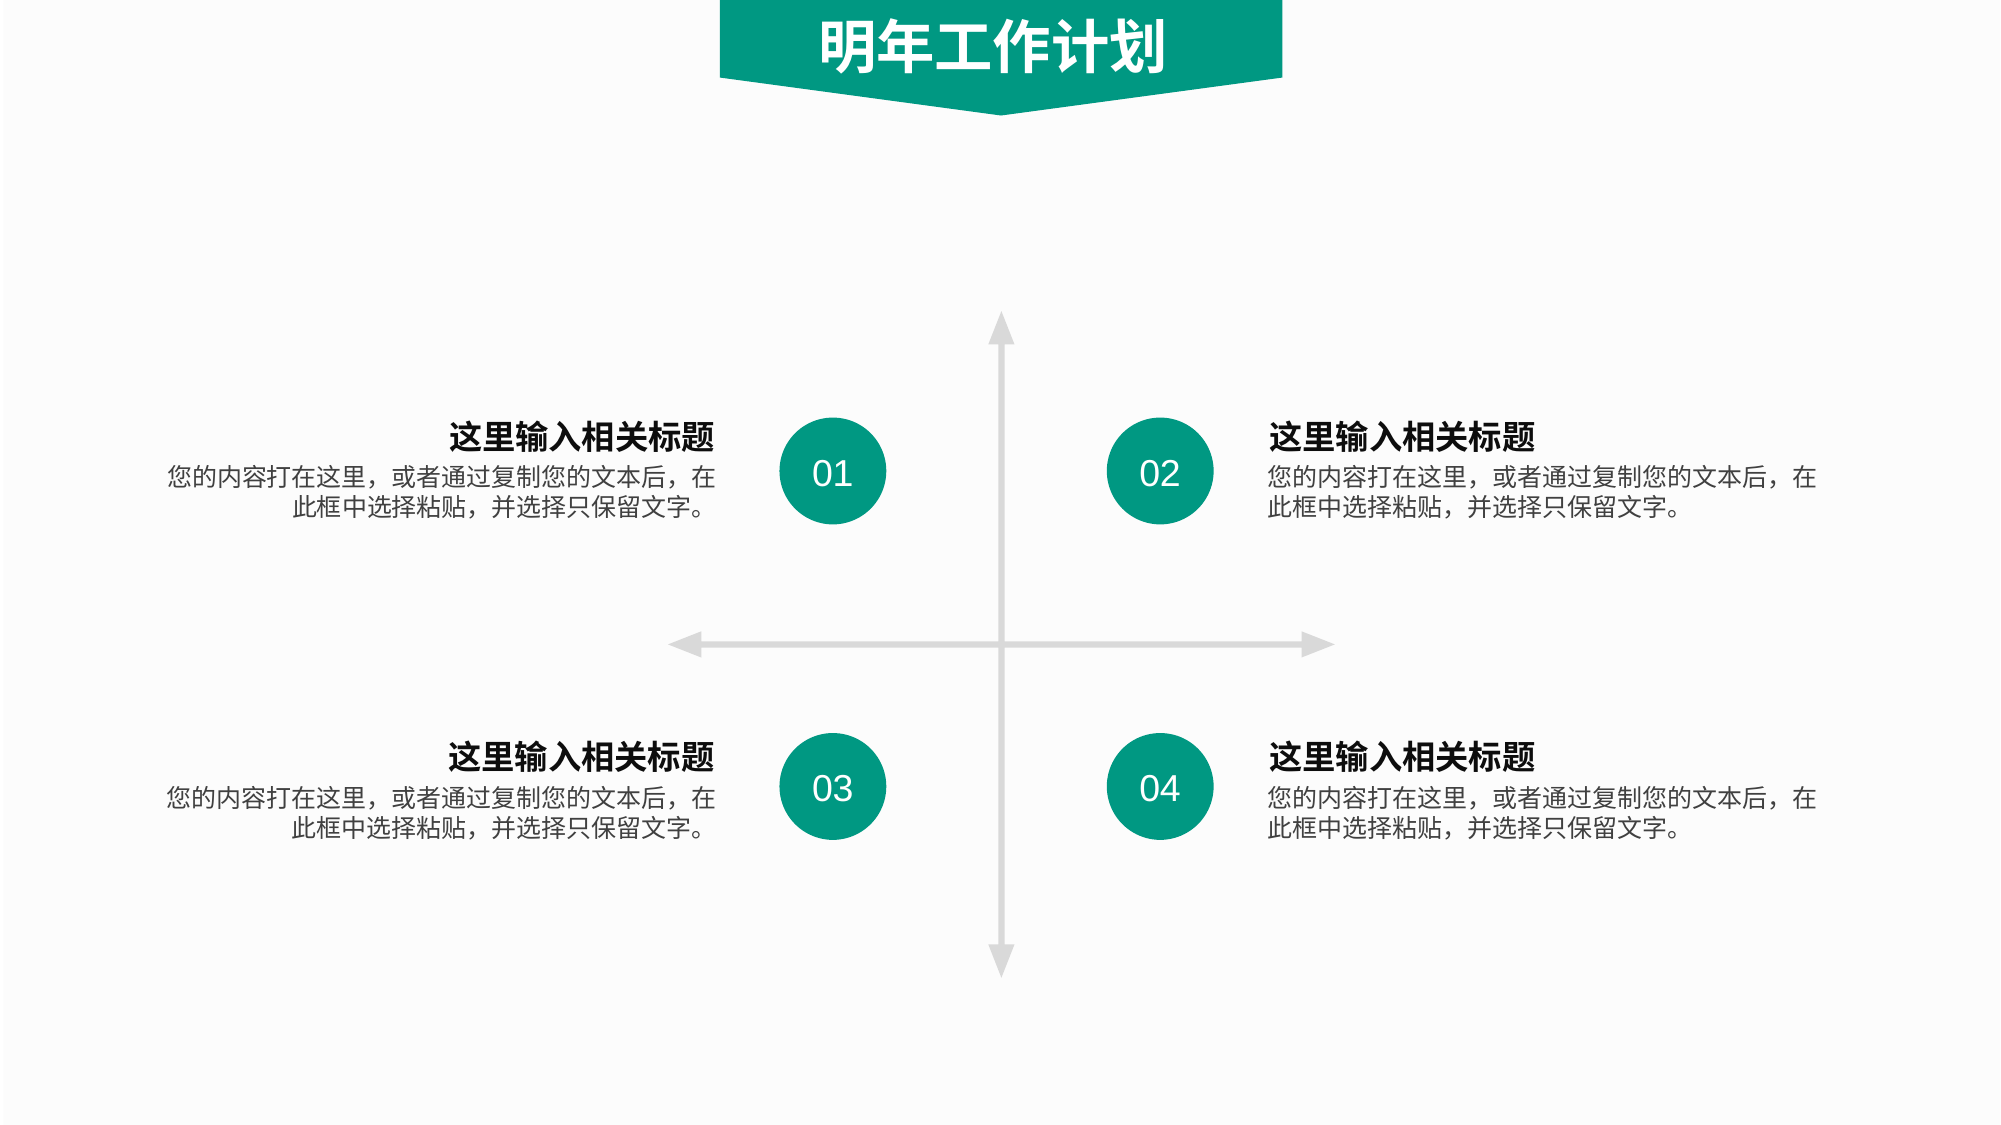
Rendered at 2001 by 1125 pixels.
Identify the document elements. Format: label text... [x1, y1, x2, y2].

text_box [149, 729, 732, 851]
text_box 03 [778, 732, 888, 841]
text_box [718, 0, 1284, 117]
text_box 01 [778, 416, 888, 526]
text_box 04 [1105, 732, 1215, 841]
text_box [667, 311, 1335, 978]
text_box 02 [1105, 416, 1215, 526]
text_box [1252, 729, 1854, 851]
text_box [150, 408, 732, 531]
text_box 明年工作计划 [818, 2, 1191, 88]
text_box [1252, 408, 1854, 531]
